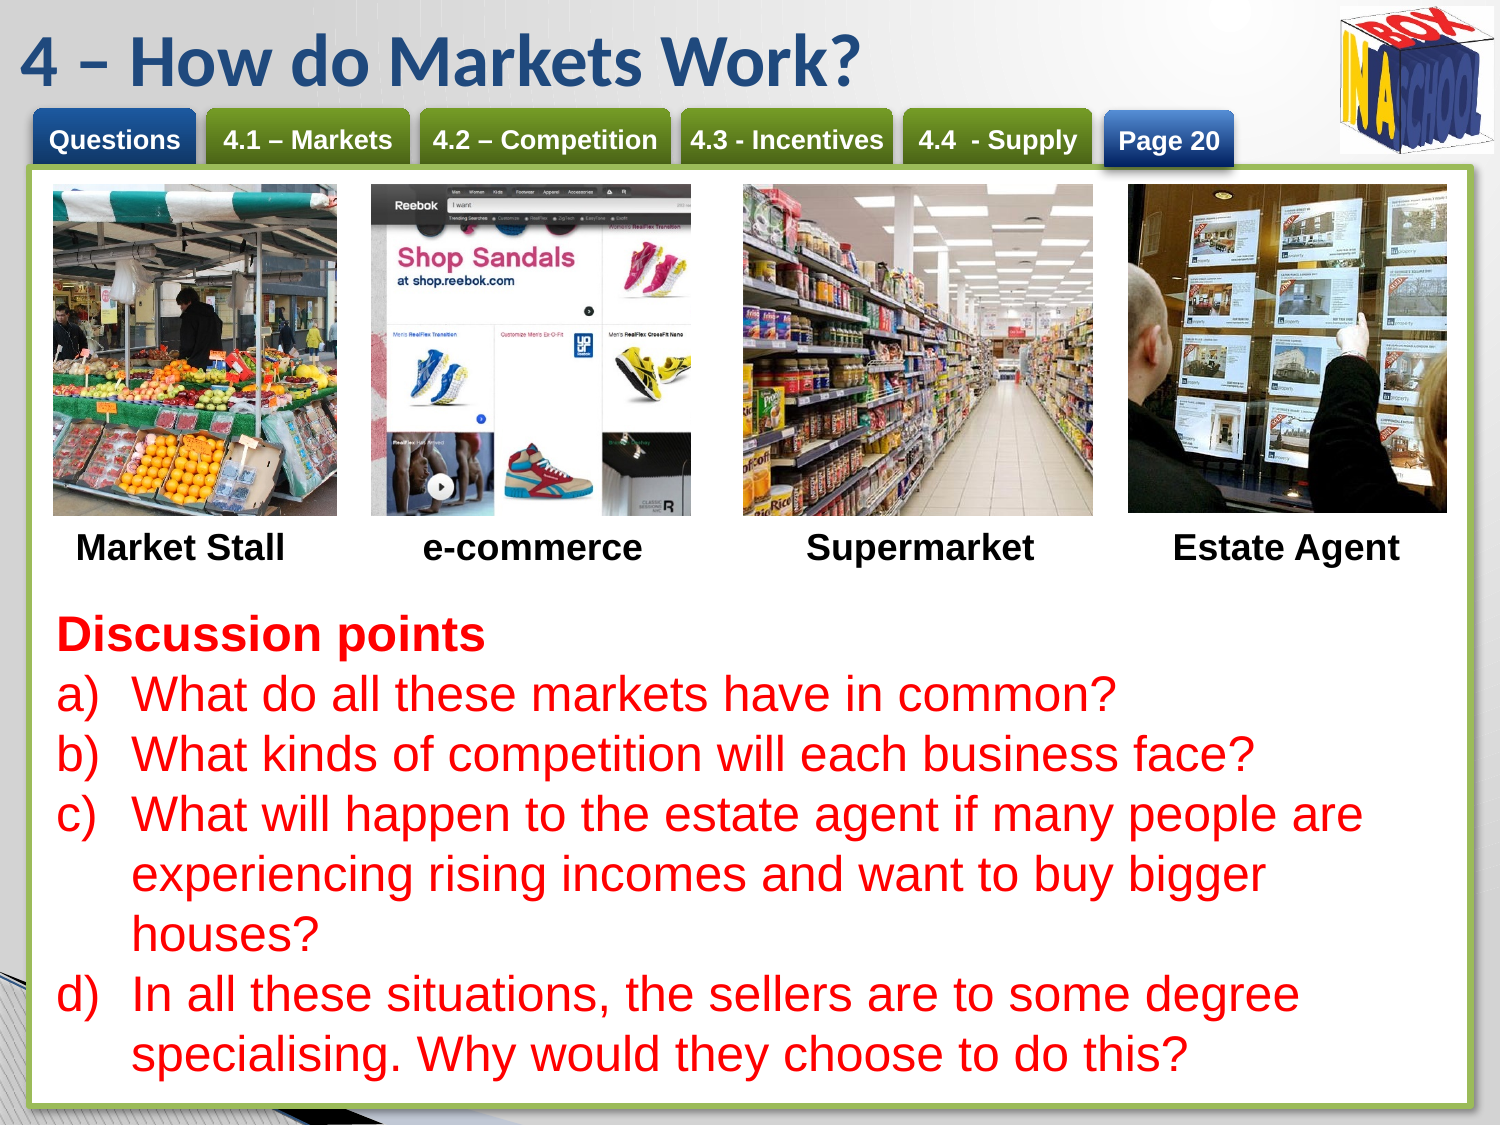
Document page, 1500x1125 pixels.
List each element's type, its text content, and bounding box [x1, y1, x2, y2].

picture [1127, 184, 1448, 513]
picture [742, 184, 1093, 516]
text_box Market Stall e-commerce Supermarket Estate Agent [41, 515, 1447, 575]
text_box Page 20 [1104, 109, 1235, 167]
picture [281, 1114, 303, 1125]
title 4 – How do Markets Work? [5, 7, 1270, 106]
text_box Discussion points What do all these markets have in common? What kinds of competition will each business face? What will happen to the estate agent if many people are experiencing rising incomes and want to buy bigger houses? In all these situations, the sellers are to some degree specialising. Why would they choose to do this? [41, 594, 1447, 1089]
picture [1340, 6, 1495, 154]
picture [371, 184, 692, 516]
picture [52, 184, 337, 516]
